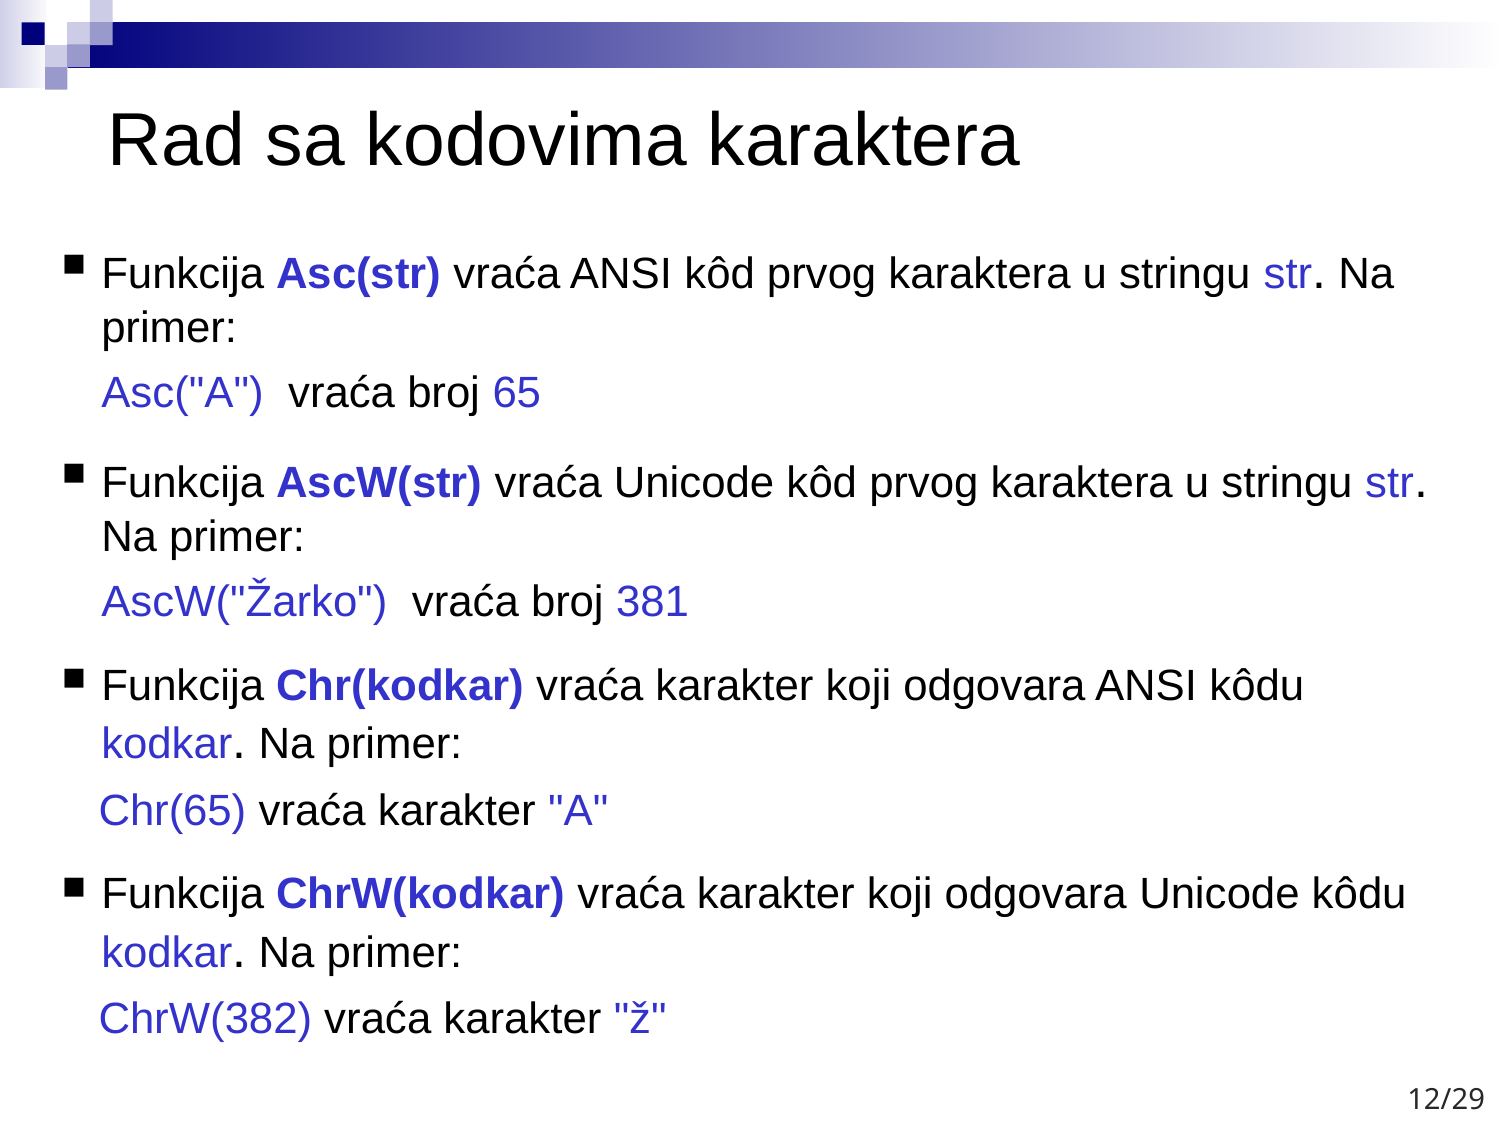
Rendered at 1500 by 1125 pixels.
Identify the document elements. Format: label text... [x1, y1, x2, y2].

list Funkcija Asc(str) vraća ANSI kôd prvog karaktera u stringu str. Na primer: Asc("A") vraća broj 65 Funkcija AscW(str) vraća Unicode kôd prvog karaktera u stringu str. Na primer: AscW("Žarko") vraća broj 381 Funkcija Chr(kodkar) vraća karakter koji odgovara ANSI kôdu kodkar. Na primer: Chr(65) vraća karakter "A" Funkcija ChrW(kodkar) vraća karakter koji odgovara Unicode kôdu kodkar. Na primer: ChrW(382) vraća karakter "ž" [46, 231, 1454, 1067]
text_box 12/29 [1374, 1072, 1500, 1123]
title Rad sa kodovima karaktera [92, 75, 1055, 197]
